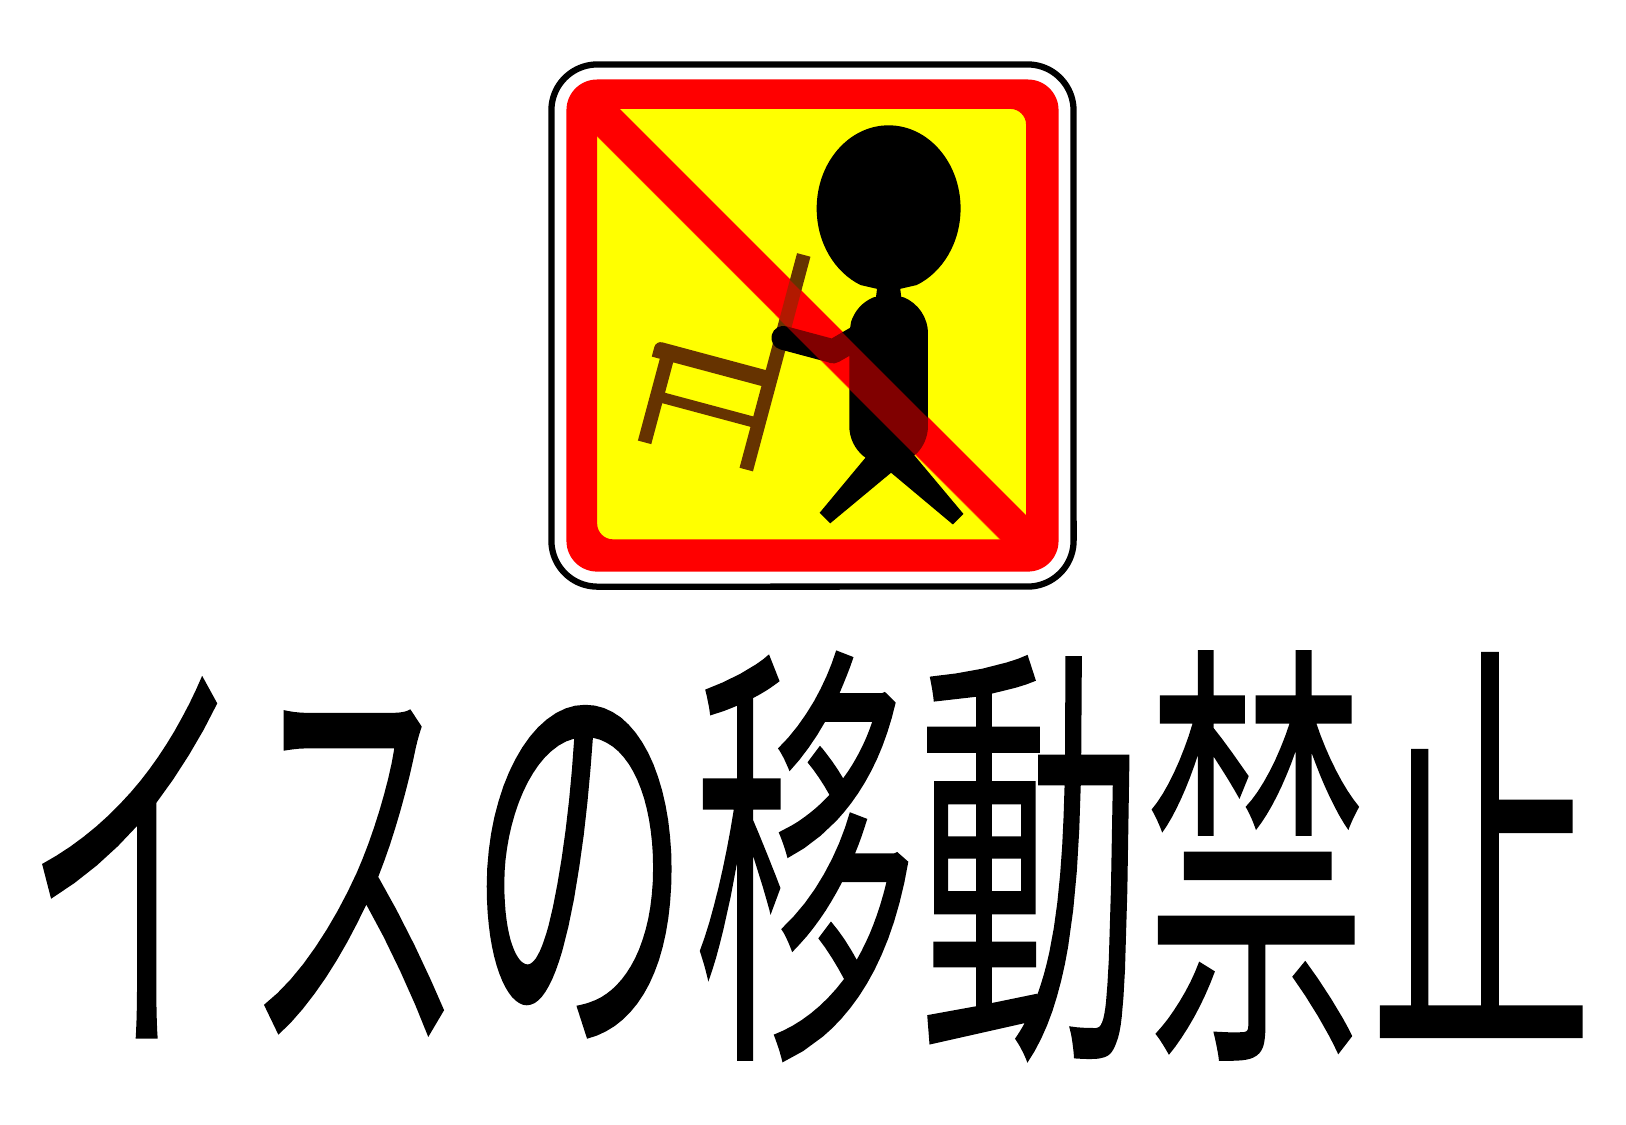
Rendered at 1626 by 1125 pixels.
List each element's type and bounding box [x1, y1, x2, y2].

text_box [551, 64, 1074, 587]
